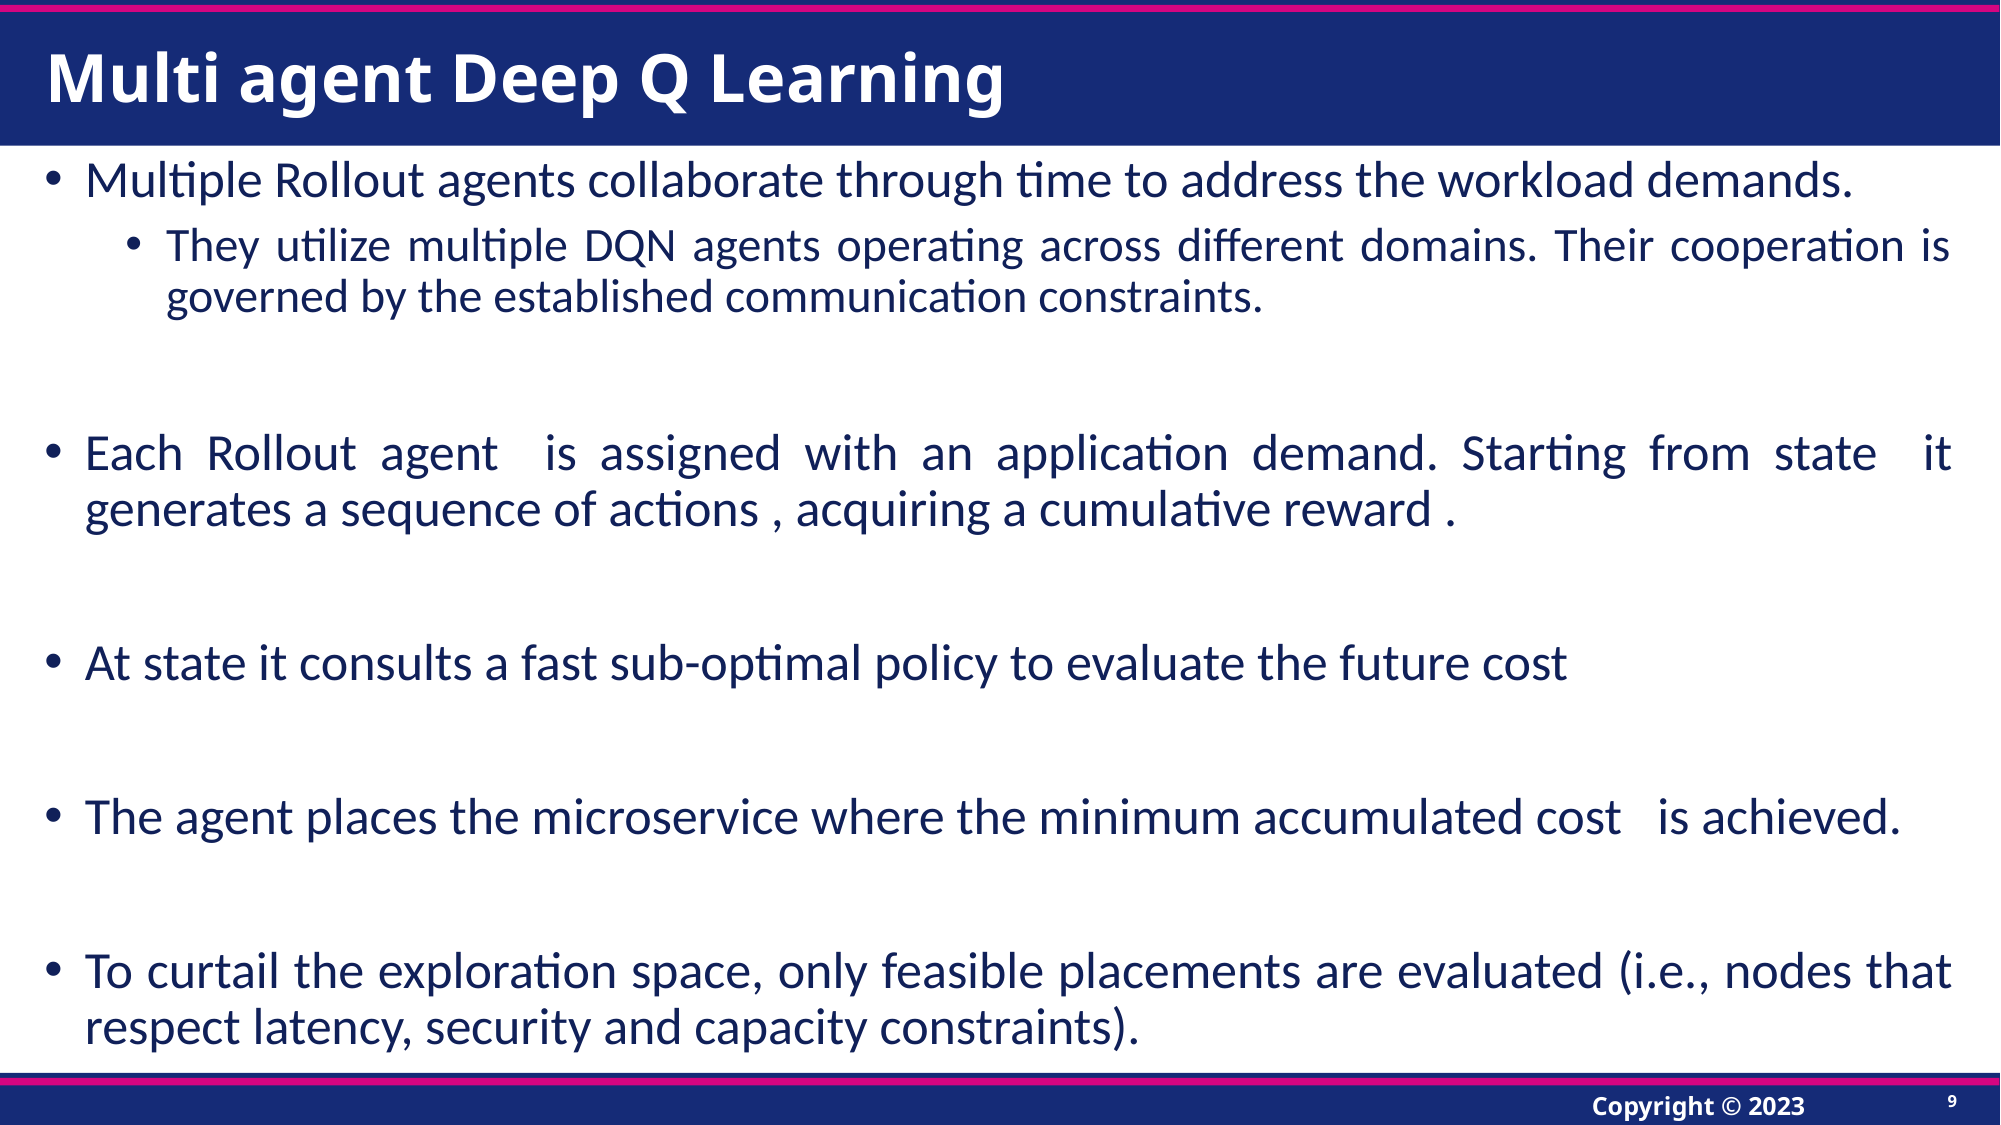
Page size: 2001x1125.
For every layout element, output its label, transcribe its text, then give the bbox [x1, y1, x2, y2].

slide_number 9 [1922, 1091, 1983, 1113]
title Multi agent Deep Q Learning [30, 31, 1970, 131]
